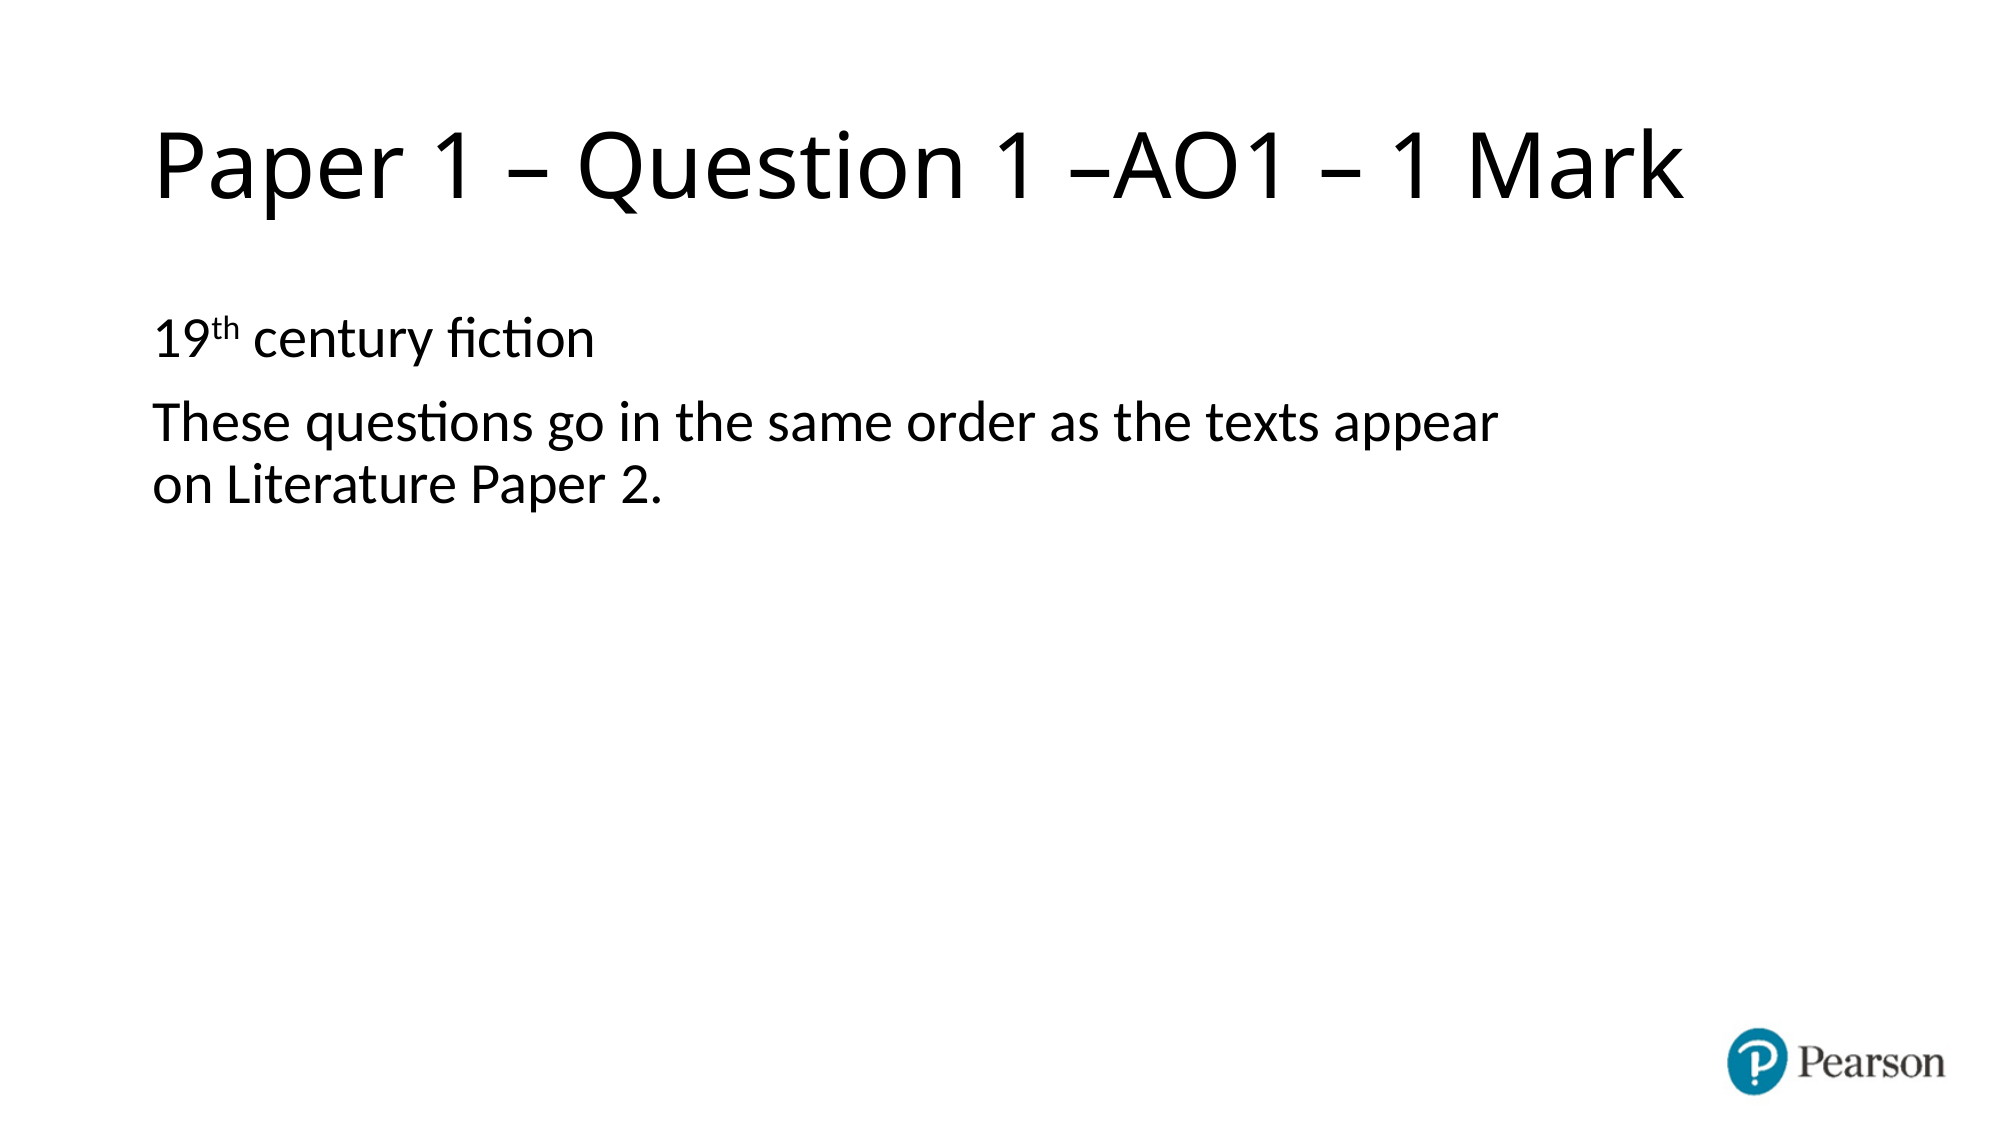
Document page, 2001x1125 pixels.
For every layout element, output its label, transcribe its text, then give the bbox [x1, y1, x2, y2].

list 19th century fiction These questions go in the same order as the texts appear on Literature Paper 2. [137, 299, 1524, 1014]
picture [1717, 1013, 1956, 1106]
title Paper 1 – Question 1 –AO1 – 1 Mark [137, 59, 1863, 278]
